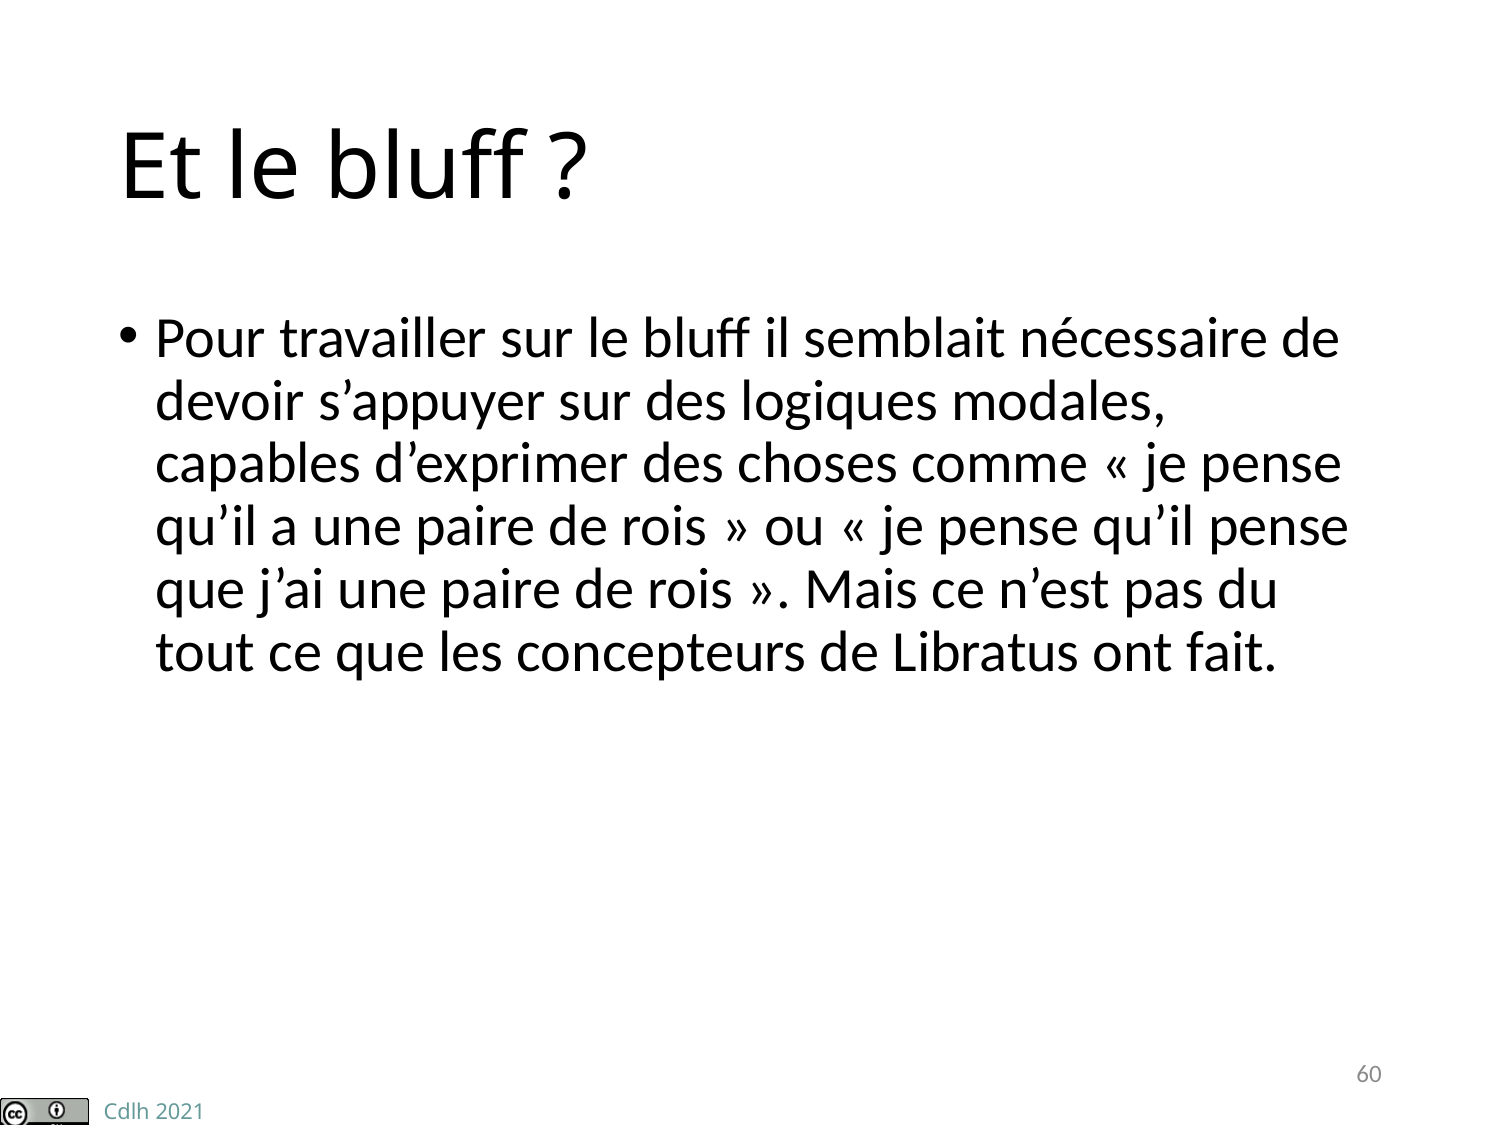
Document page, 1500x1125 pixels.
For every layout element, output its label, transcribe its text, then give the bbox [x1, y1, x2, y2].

title Et le bluff ? [103, 59, 1397, 278]
slide_number 60 [1059, 1042, 1397, 1103]
list Pour travailler sur le bluff il semblait nécessaire de devoir s’appuyer sur des logiques modales, capables d’exprimer des choses comme « je pense qu’il a une paire de rois » ou « je pense qu’il pense que j’ai une paire de rois ». Mais ce n’est pas du tout ce que les concepteurs de Libratus ont fait. [103, 299, 1397, 1014]
picture [0, 1098, 89, 1125]
